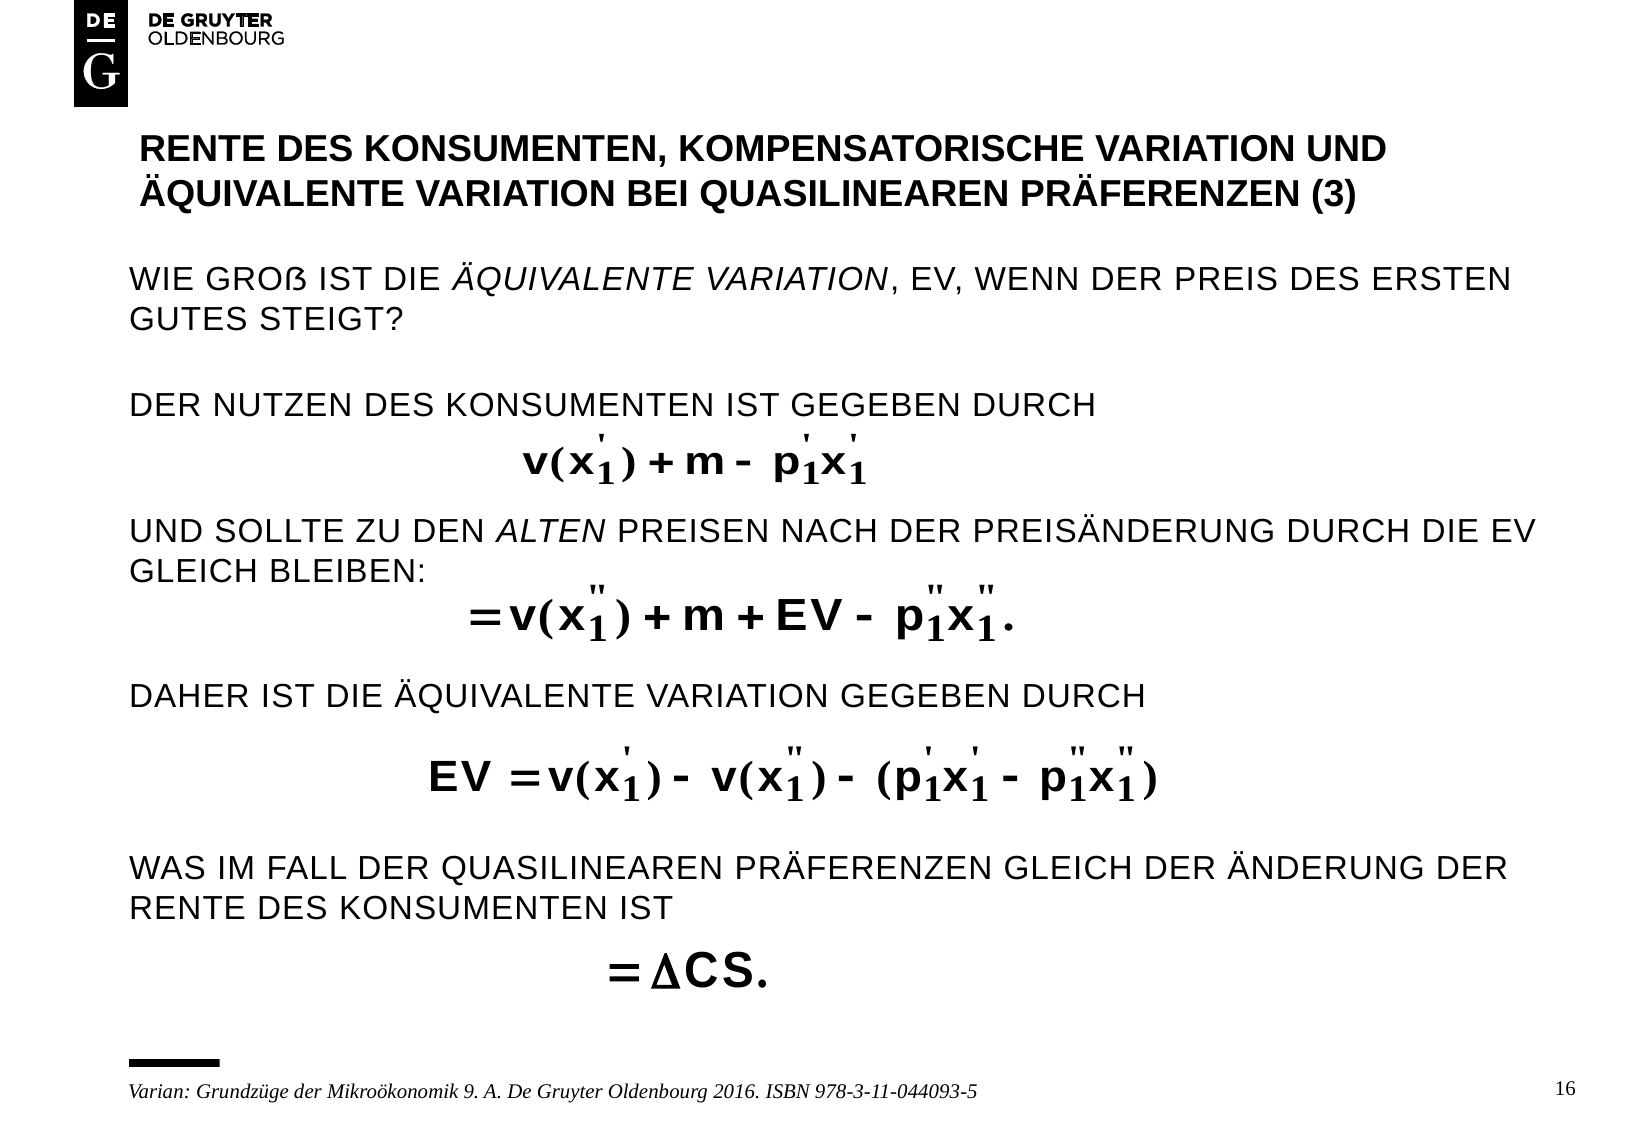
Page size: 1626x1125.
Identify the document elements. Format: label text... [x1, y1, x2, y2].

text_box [462, 575, 1017, 645]
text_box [601, 945, 771, 991]
slide_number 16 [1554, 1074, 1614, 1104]
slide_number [128, 1077, 1539, 1108]
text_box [427, 737, 1163, 805]
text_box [520, 426, 869, 487]
list Wie groß ist die äquivalente variation, ev, wenn der preis des ersten gutes steigt? Der nutzen des konsumenten ist gegeben durch Und sollte zu den alten preisen nach der preisänderung durch die eV gleich bleiben: Daher ist die äquivalente variation gegeben durch Was im fall der quasilinearen präferenzen gleich der änderung der rente des konsumenten ist [129, 257, 1556, 1028]
title Rente des konsumenten, kompensatorische variation und ÄQUIVALENTE VARIATION bei quasilinearen präferenzen (3) [139, 124, 1566, 206]
